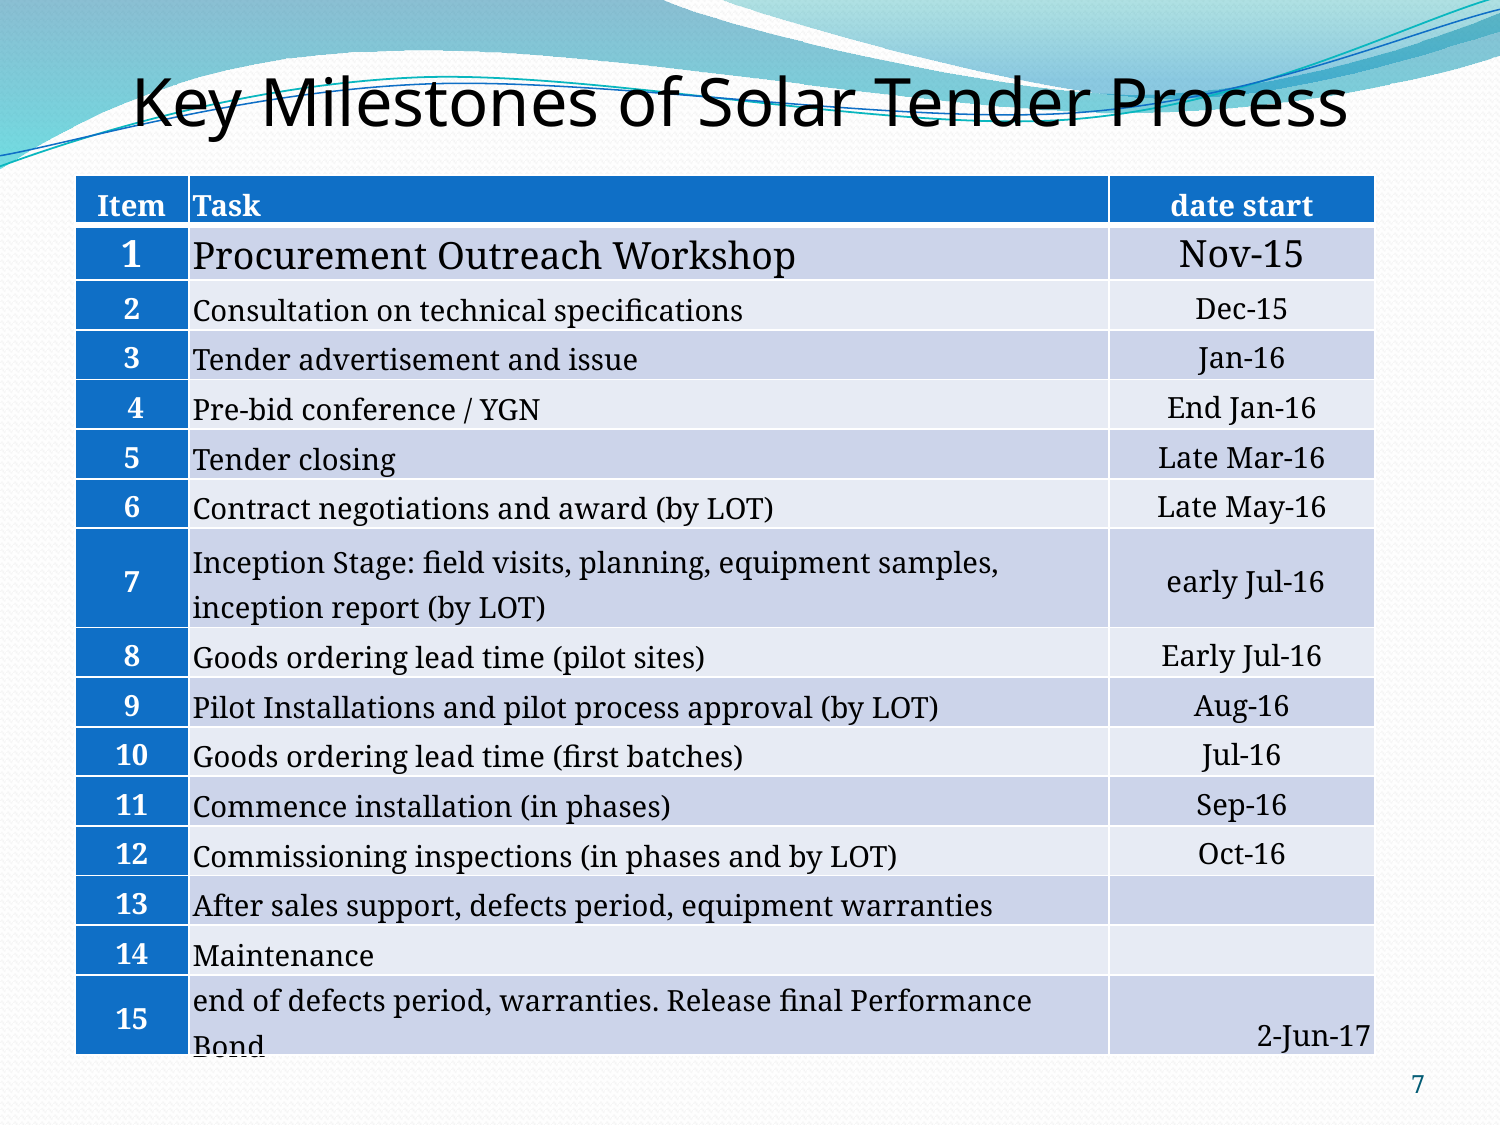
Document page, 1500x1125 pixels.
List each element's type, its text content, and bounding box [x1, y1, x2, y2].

table_cell Dec-15 [1110, 281, 1374, 329]
table_cell Sep-16 [1110, 777, 1374, 825]
table_cell Tender closing [190, 430, 1108, 478]
table_cell Commence installation (in phases) [190, 777, 1108, 825]
table_header date start [1110, 176, 1374, 222]
table_cell Jan-16 [1110, 331, 1374, 379]
table_cell 4 [76, 380, 188, 428]
table_cell Oct-16 [1110, 827, 1374, 875]
table_cell 13 [76, 876, 188, 924]
table_cell Late Mar-16 [1110, 430, 1374, 478]
table_cell Aug-16 [1110, 678, 1374, 726]
table_cell Early Jul-16 [1110, 628, 1374, 676]
table_cell 2 [76, 281, 188, 329]
table_cell Pre-bid conference / YGN [190, 380, 1108, 428]
table_cell Inception Stage: field visits, planning, equipment samples, inception report (by LOT) [190, 529, 1108, 627]
table_cell 6 [76, 480, 188, 527]
table_cell Goods ordering lead time (pilot sites) [190, 628, 1108, 676]
table_cell Maintenance [190, 926, 1108, 974]
table_cell Consultation on technical specifications [190, 281, 1108, 329]
table_cell [1110, 876, 1374, 924]
table_cell 7 [76, 529, 188, 627]
table_cell 10 [76, 728, 188, 775]
table_header Item [76, 176, 188, 222]
table_cell Pilot Installations and pilot process approval (by LOT) [190, 678, 1108, 726]
table_cell [1110, 926, 1374, 974]
table_cell Procurement Outreach Workshop [190, 228, 1108, 279]
table_cell 15 [76, 976, 188, 1065]
table_cell Tender advertisement and issue [190, 331, 1108, 379]
table_cell 5 [76, 430, 188, 478]
slide_number 7 [1299, 1042, 1425, 1103]
table_cell 1 [76, 228, 188, 279]
table_cell Jul-16 [1110, 728, 1374, 775]
text_box Key Milestones of Solar Tender Process [24, 12, 1475, 304]
table_cell Nov-15 [1110, 228, 1374, 279]
table_header Task [190, 176, 1108, 222]
table_cell end of defects period, warranties. Release final Performance Bond [190, 976, 1108, 1065]
table_cell 3 [76, 331, 188, 379]
table_cell After sales support, defects period, equipment warranties [190, 876, 1108, 924]
table_cell 8 [76, 628, 188, 676]
table_cell Late May-16 [1110, 480, 1374, 527]
table_cell 11 [76, 777, 188, 825]
table_cell Contract negotiations and award (by LOT) [190, 480, 1108, 527]
table_cell early Jul-16 [1110, 529, 1374, 627]
table_cell 14 [76, 926, 188, 974]
table_cell End Jan-16 [1110, 380, 1374, 428]
table_cell 12 [76, 827, 188, 875]
table_cell 2-Jun-17 [1110, 976, 1374, 1065]
table_cell 9 [76, 678, 188, 726]
table_cell Goods ordering lead time (first batches) [190, 728, 1108, 775]
table_cell Commissioning inspections (in phases and by LOT) [190, 827, 1108, 875]
